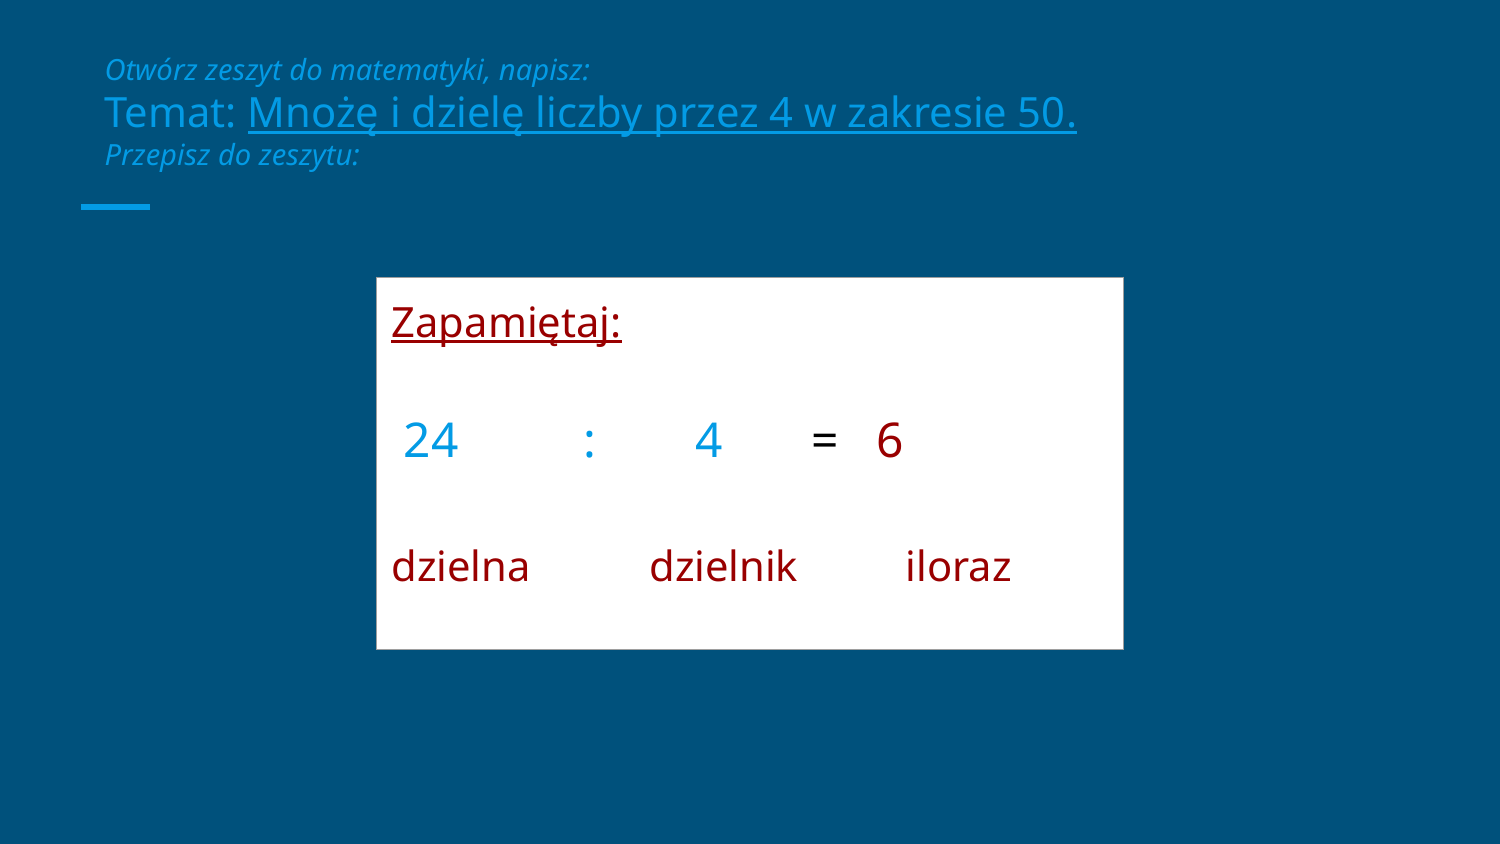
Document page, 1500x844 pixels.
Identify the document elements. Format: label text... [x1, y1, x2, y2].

text_box Otwórz zeszyt do matematyki, napisz: Temat: Mnożę i dzielę liczby przez 4 w zakresie 50. Przepisz do zeszytu: [89, 36, 1249, 763]
table_header Zapamiętaj: 24 : 4 = 6 dzielna dzielnik iloraz [377, 278, 1123, 649]
